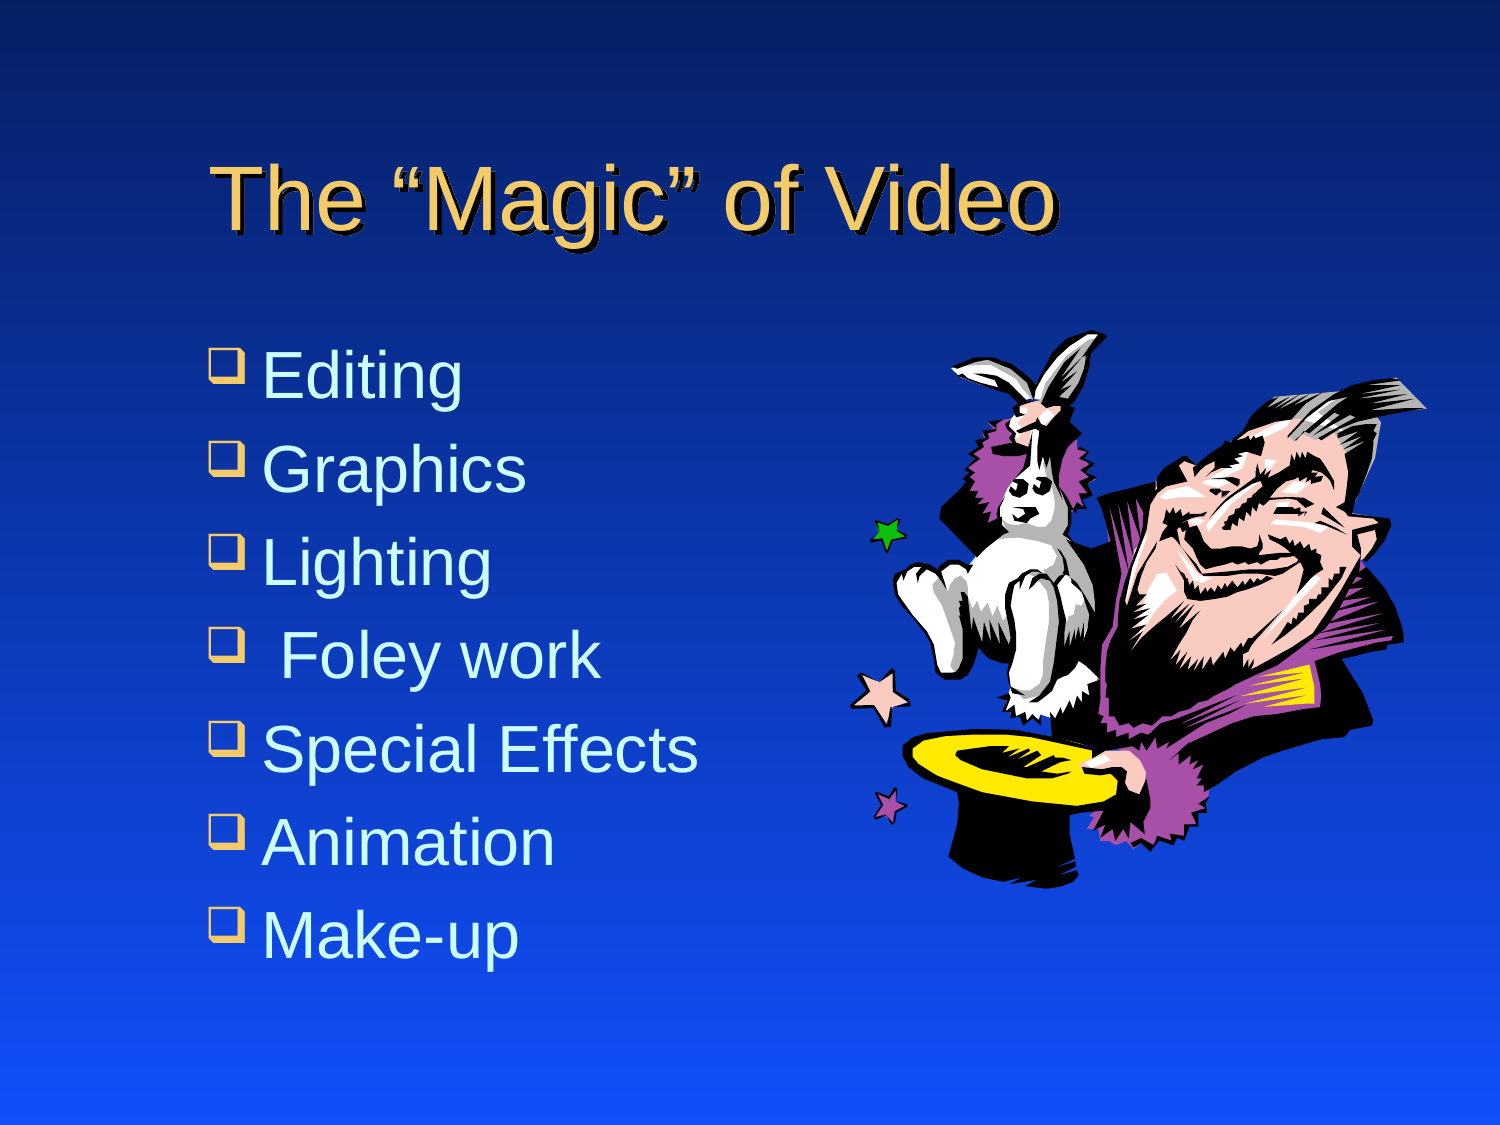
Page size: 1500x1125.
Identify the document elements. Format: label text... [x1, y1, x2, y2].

picture [849, 324, 1432, 894]
title The “Magic” of Video [193, 99, 1460, 288]
list Editing Graphics Lighting Foley work Special Effects Animation Make-up [189, 324, 1469, 1001]
